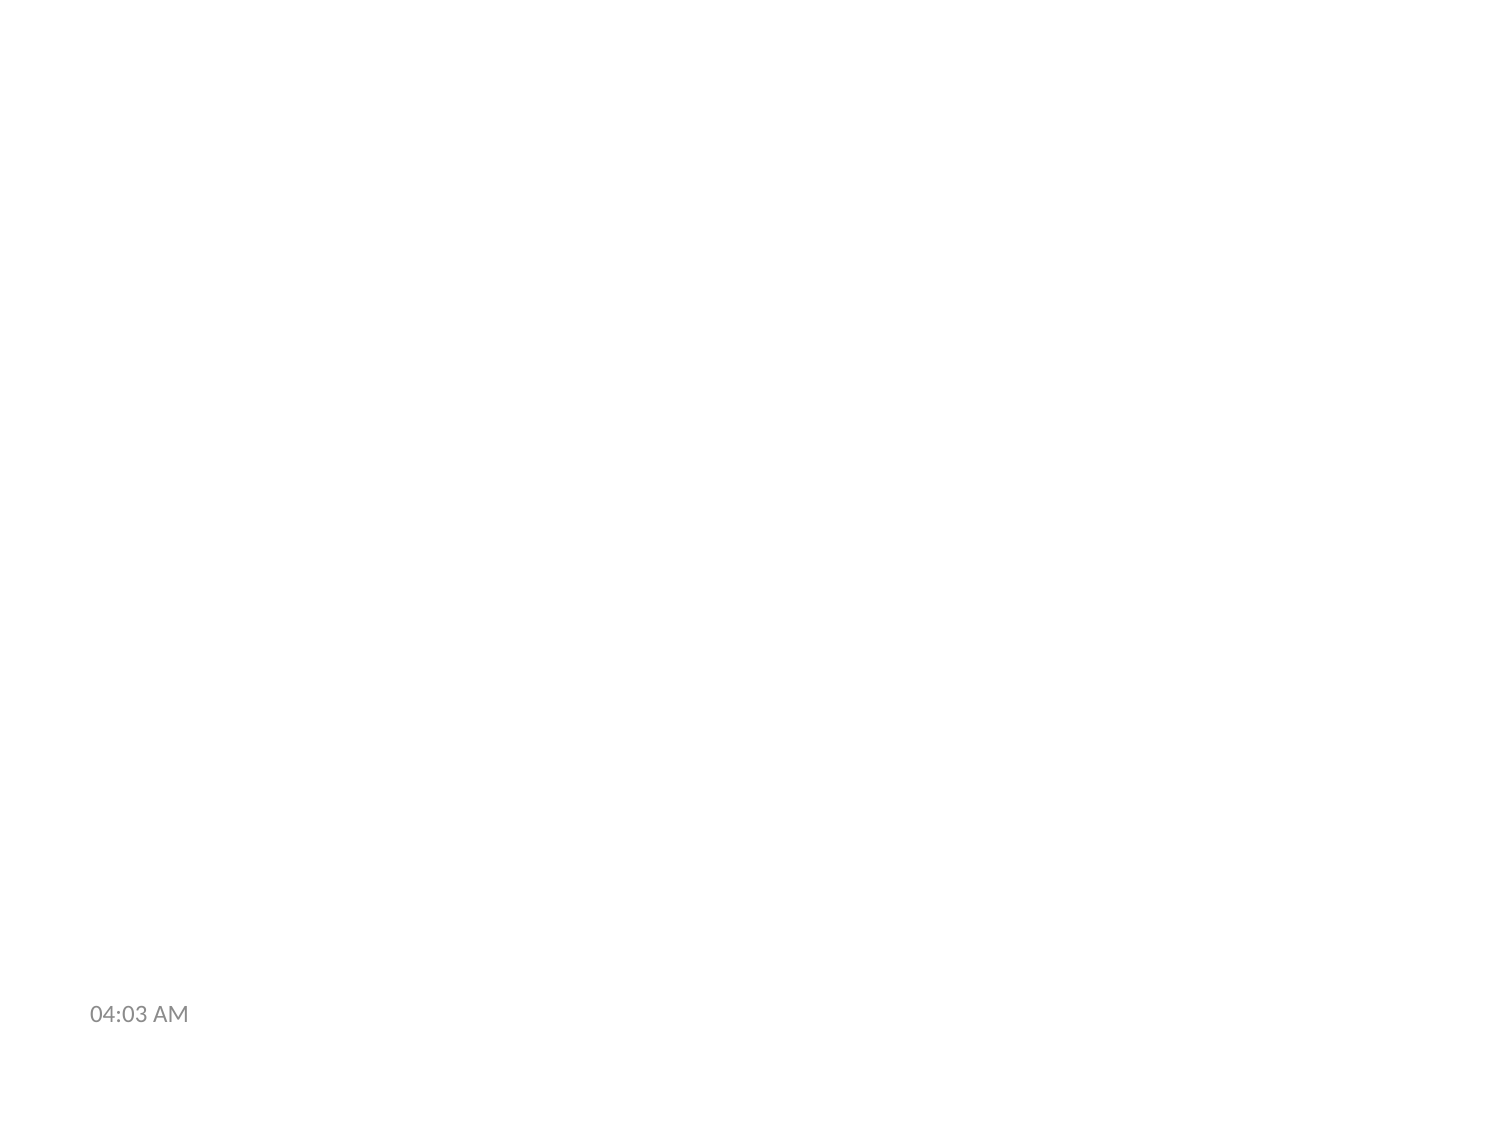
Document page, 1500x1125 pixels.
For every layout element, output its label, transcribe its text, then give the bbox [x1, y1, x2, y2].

text_box 3:35 PM [75, 982, 425, 1043]
